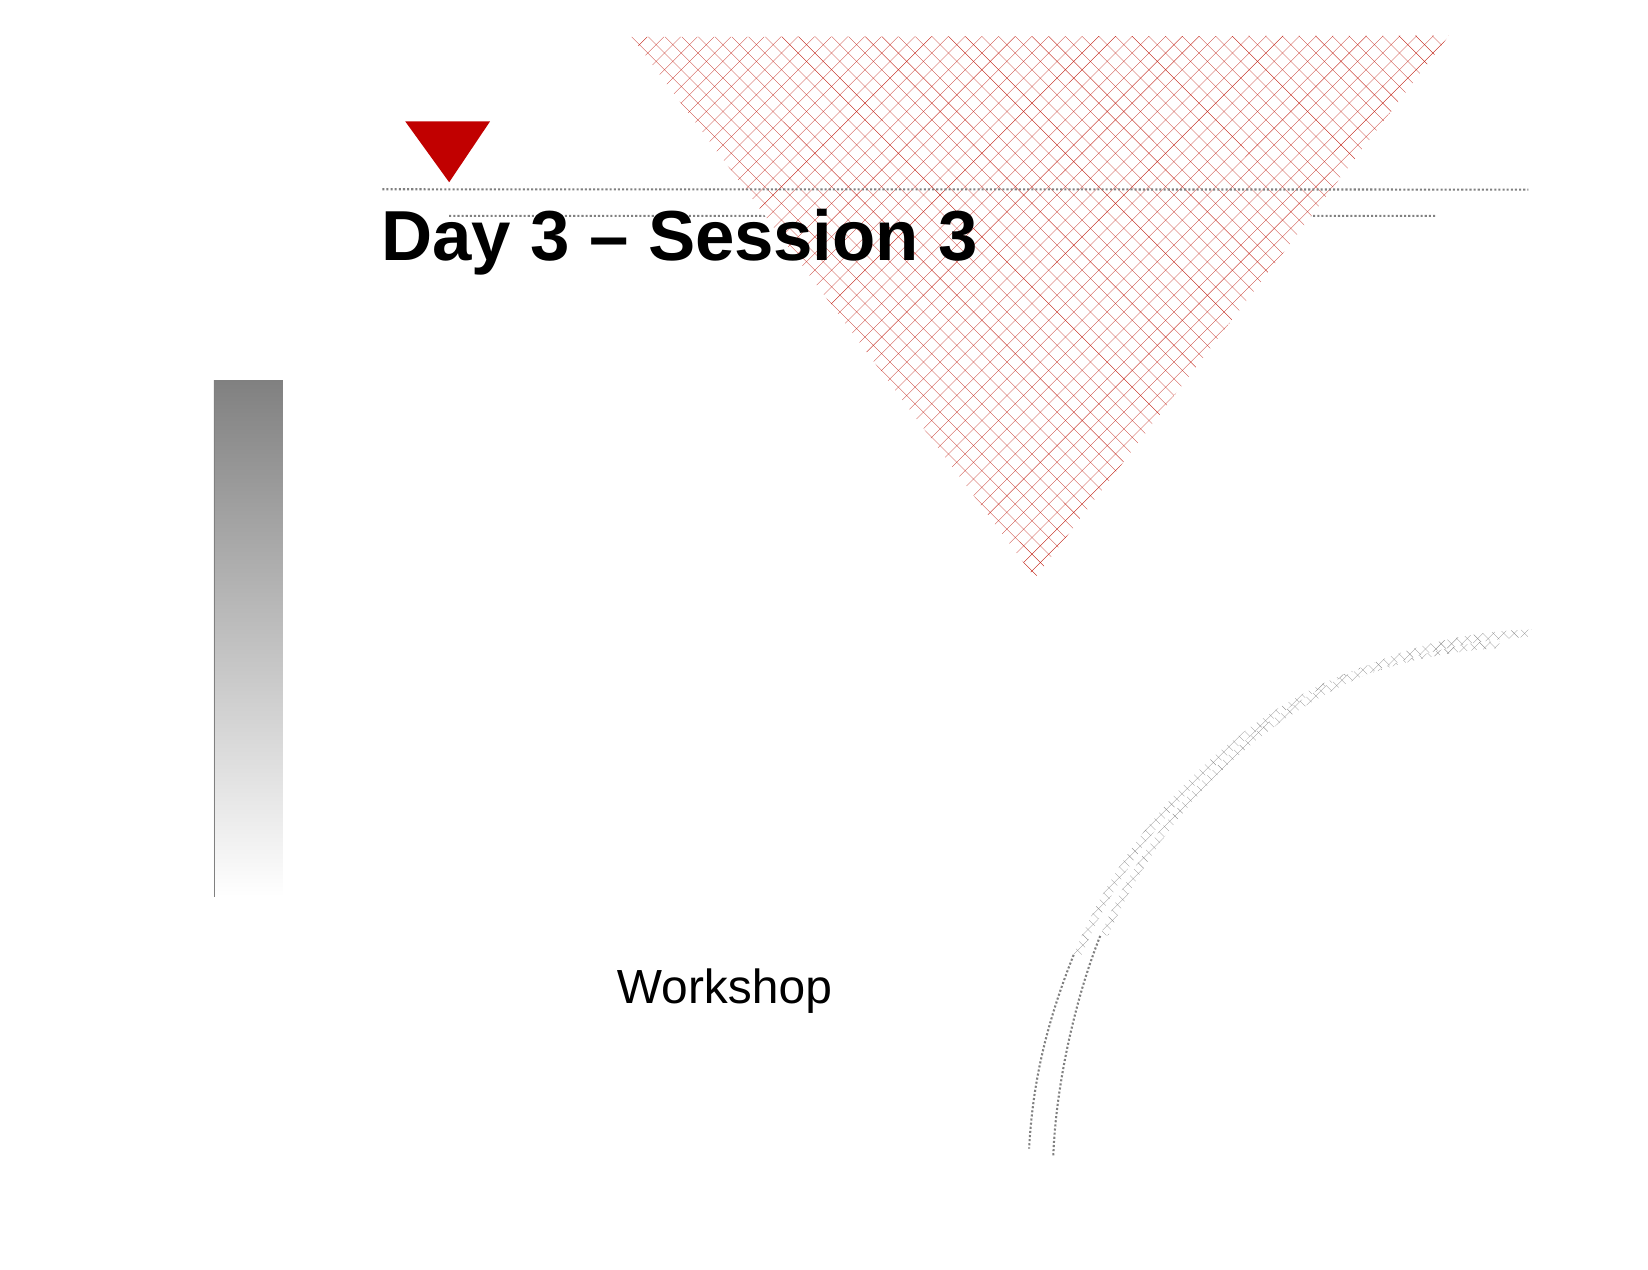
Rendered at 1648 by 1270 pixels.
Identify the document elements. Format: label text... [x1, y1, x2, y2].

text_box Day 3 – Session 3 [381, 190, 1539, 276]
text_box [1100, 629, 1532, 936]
text_box [809, 276, 1266, 578]
text_box Workshop [210, 955, 1239, 1014]
text_box [631, 35, 1449, 190]
text_box [1093, 935, 1101, 955]
text_box [1053, 1014, 1084, 1156]
